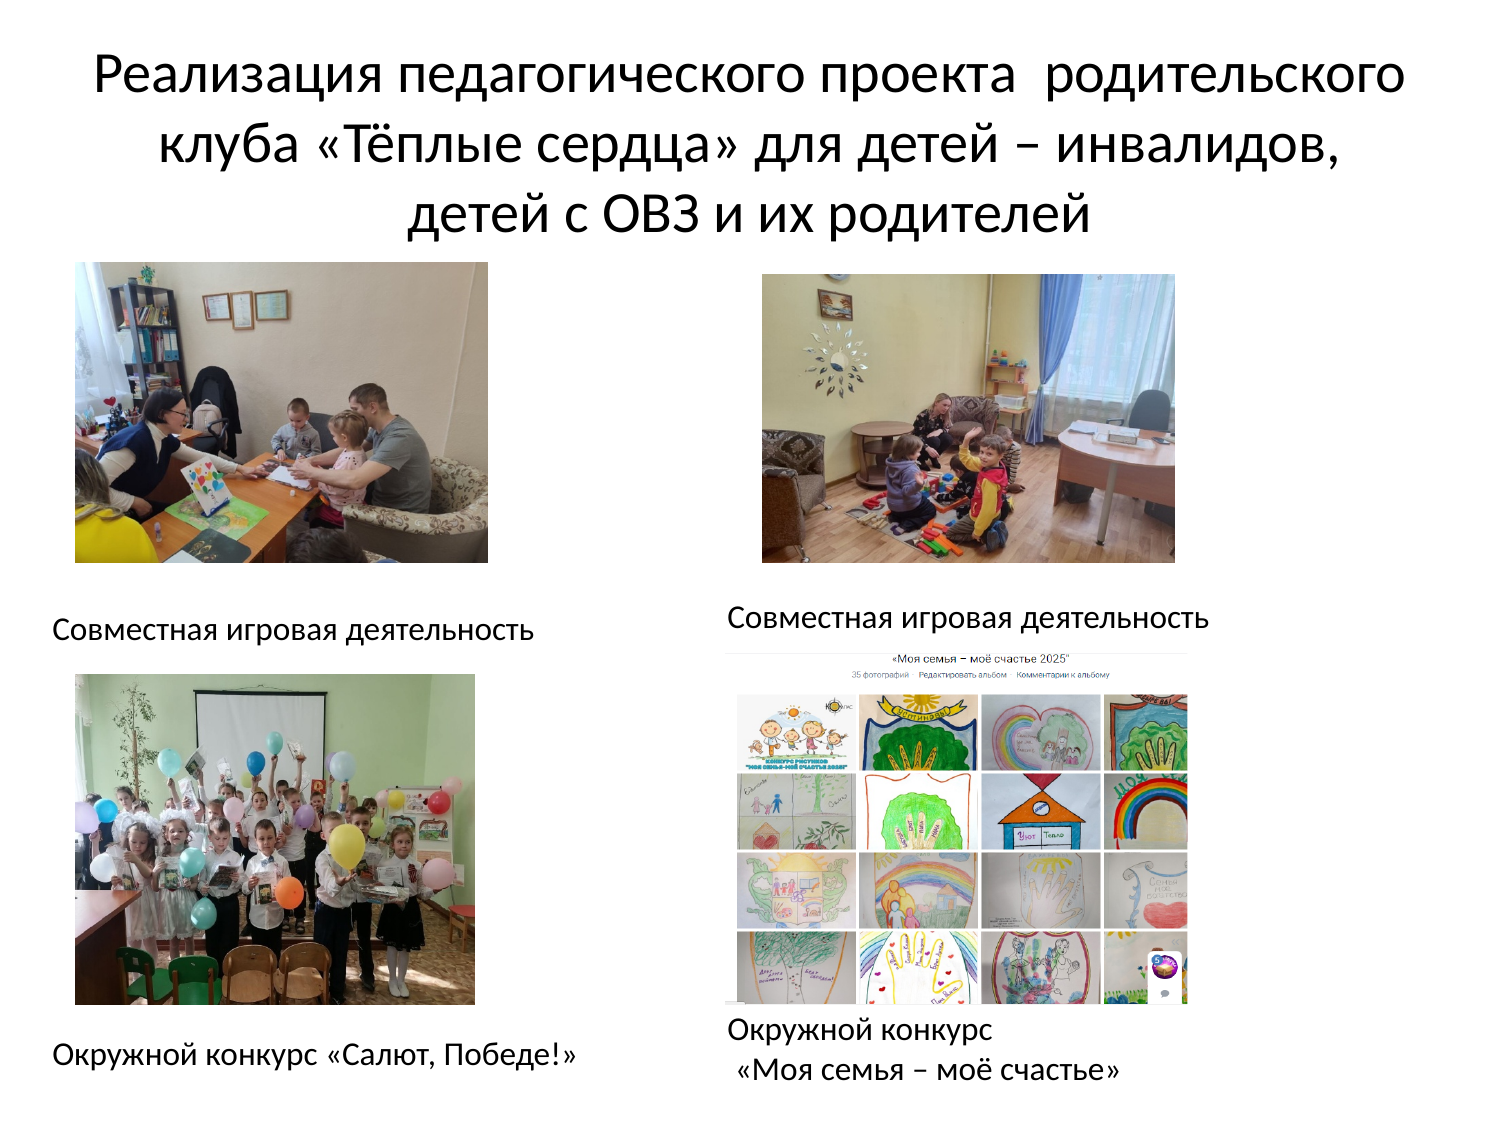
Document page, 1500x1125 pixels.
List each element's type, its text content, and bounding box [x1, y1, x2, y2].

picture [74, 674, 476, 1005]
text_box Окружной конкурс «Салют, Победе!» [37, 1024, 600, 1080]
picture [762, 274, 1176, 563]
text_box Совместная игровая деятельность [37, 599, 600, 655]
text_box Окружной конкурс «Моя семья – моё счастье» [712, 999, 1375, 1095]
title Реализация педагогического проекта родительского клуба «Тёплые сердца» для детей – инвалидов, детей с ОВЗ и их родителей [75, 45, 1425, 233]
text_box Совместная игровая деятельность [712, 587, 1275, 643]
picture [724, 649, 1188, 1005]
picture [74, 262, 488, 563]
